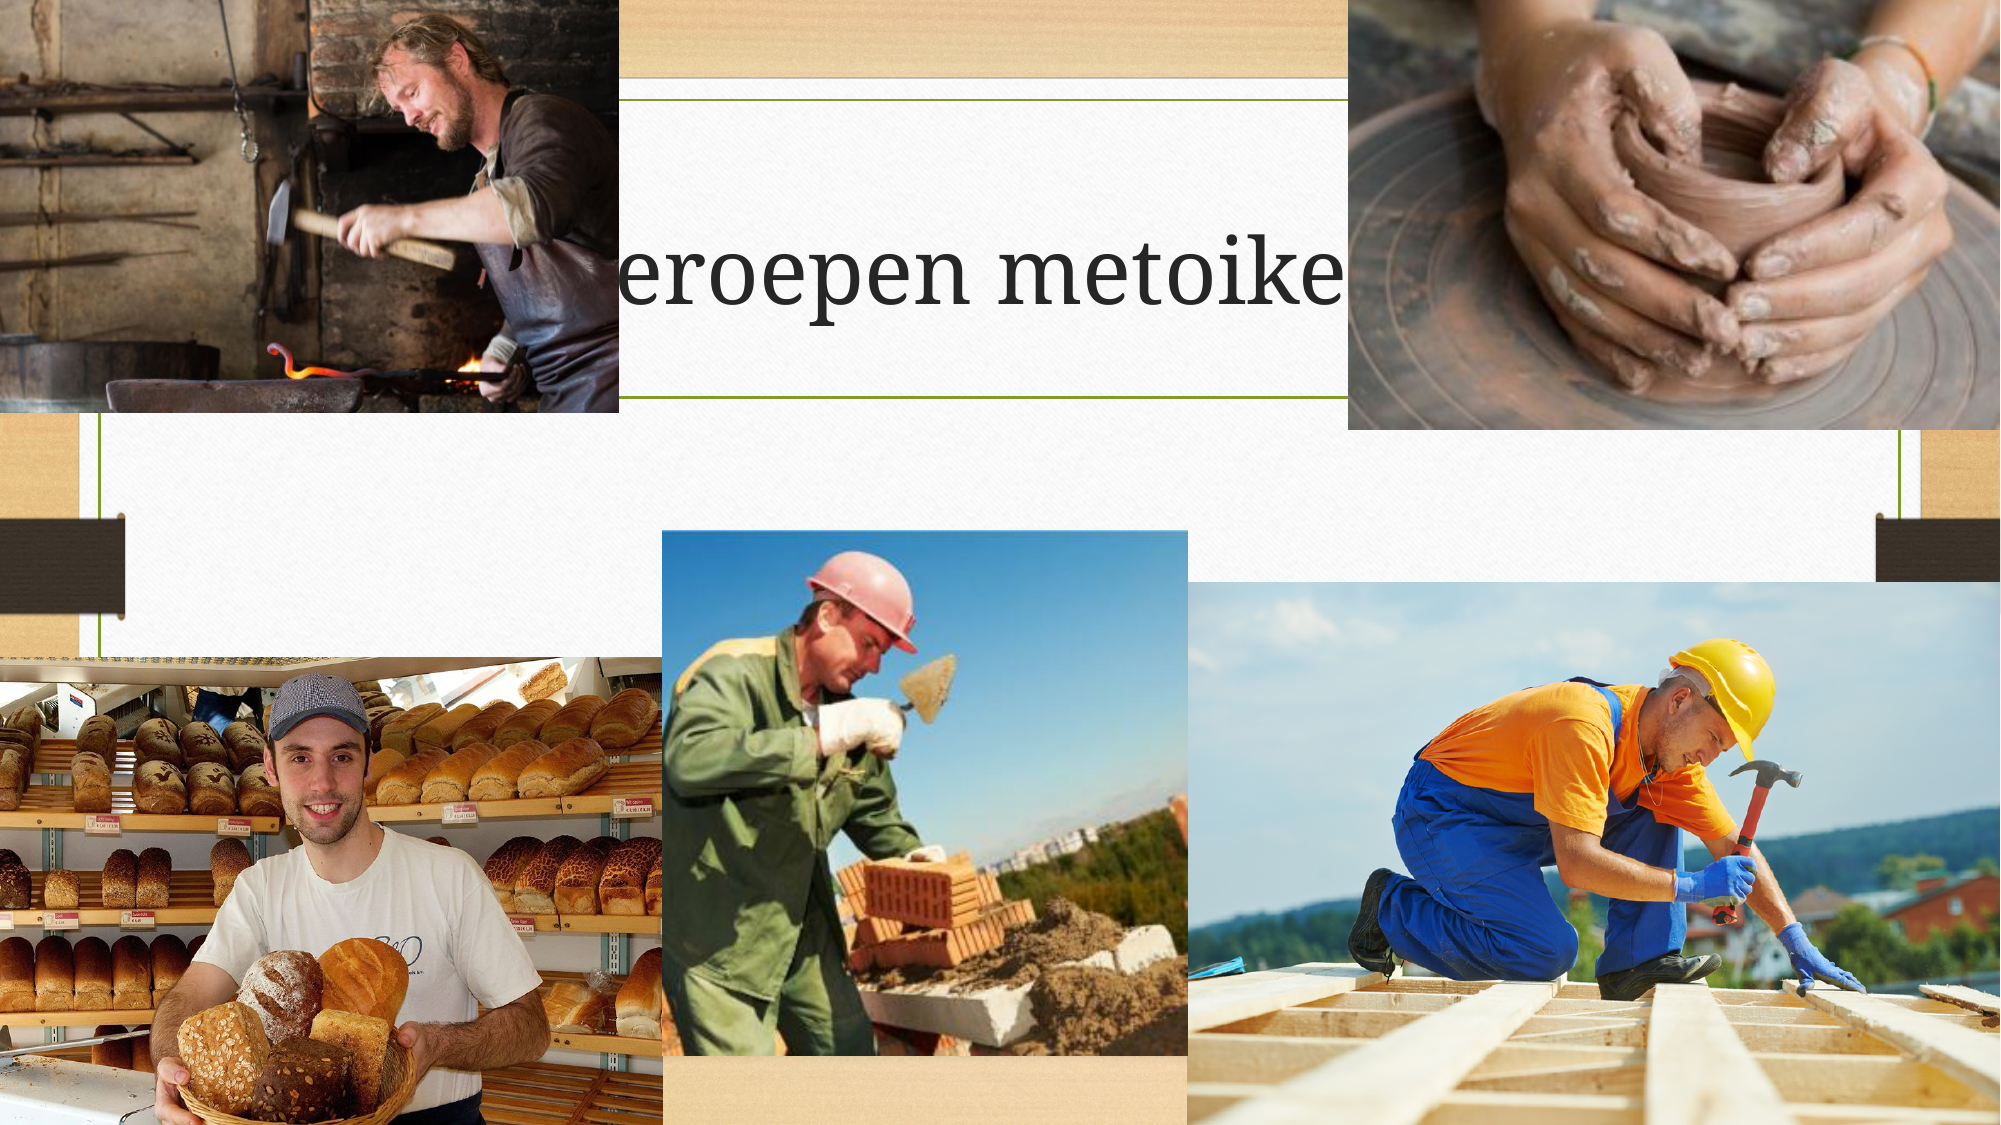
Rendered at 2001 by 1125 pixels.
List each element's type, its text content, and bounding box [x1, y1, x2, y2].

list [0, 657, 663, 1125]
title Beroepen metoiken [619, 161, 1348, 375]
picture [0, 0, 2001, 1125]
